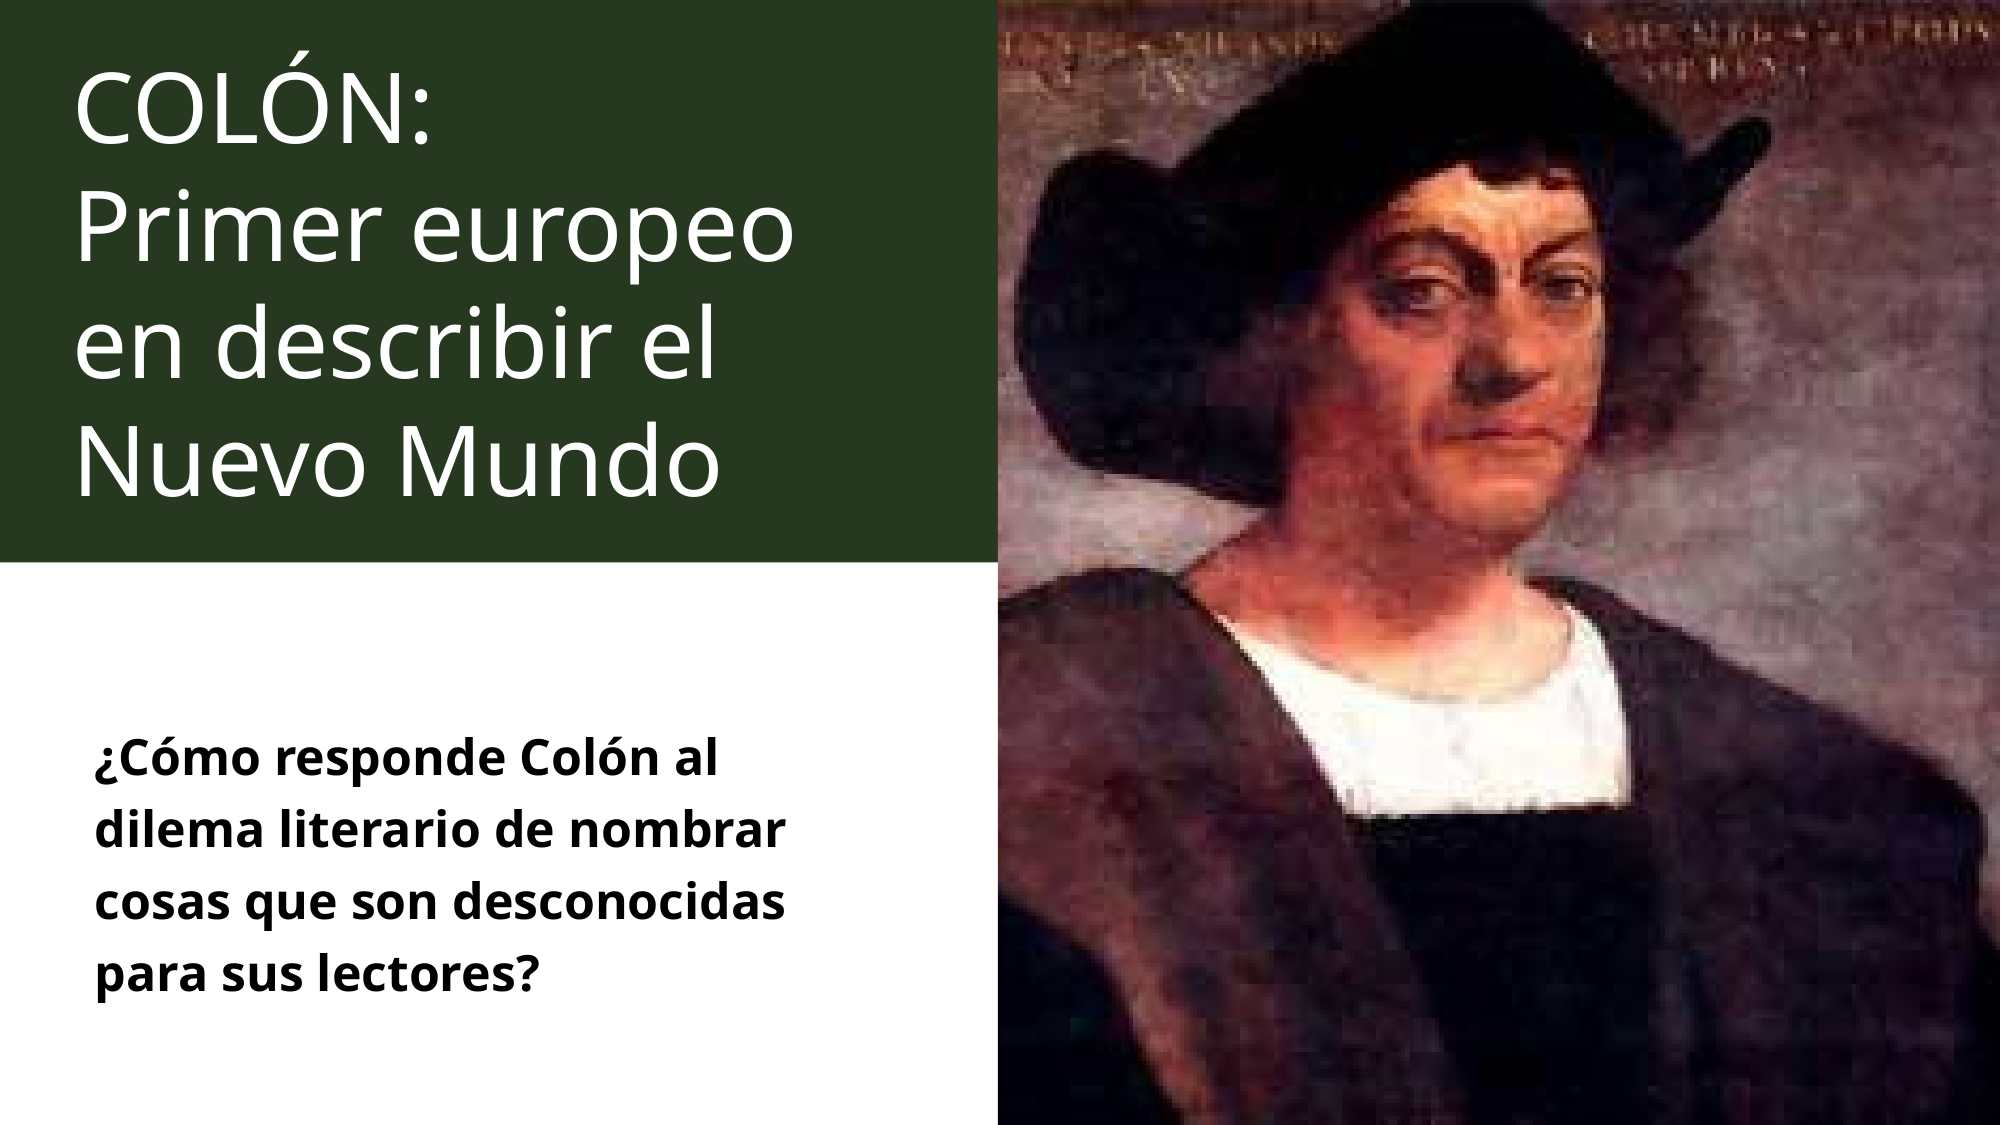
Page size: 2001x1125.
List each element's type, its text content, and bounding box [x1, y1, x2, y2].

text_box [0, 0, 997, 563]
title COLÓN: Primer europeo en describir el Nuevo Mundo [57, 28, 904, 524]
list ¿Cómo responde Colón al dilema literario de nombrar cosas que son desconocidas para sus lectores? [79, 634, 904, 1014]
text_box [0, 563, 997, 1125]
picture [997, 0, 2000, 1125]
